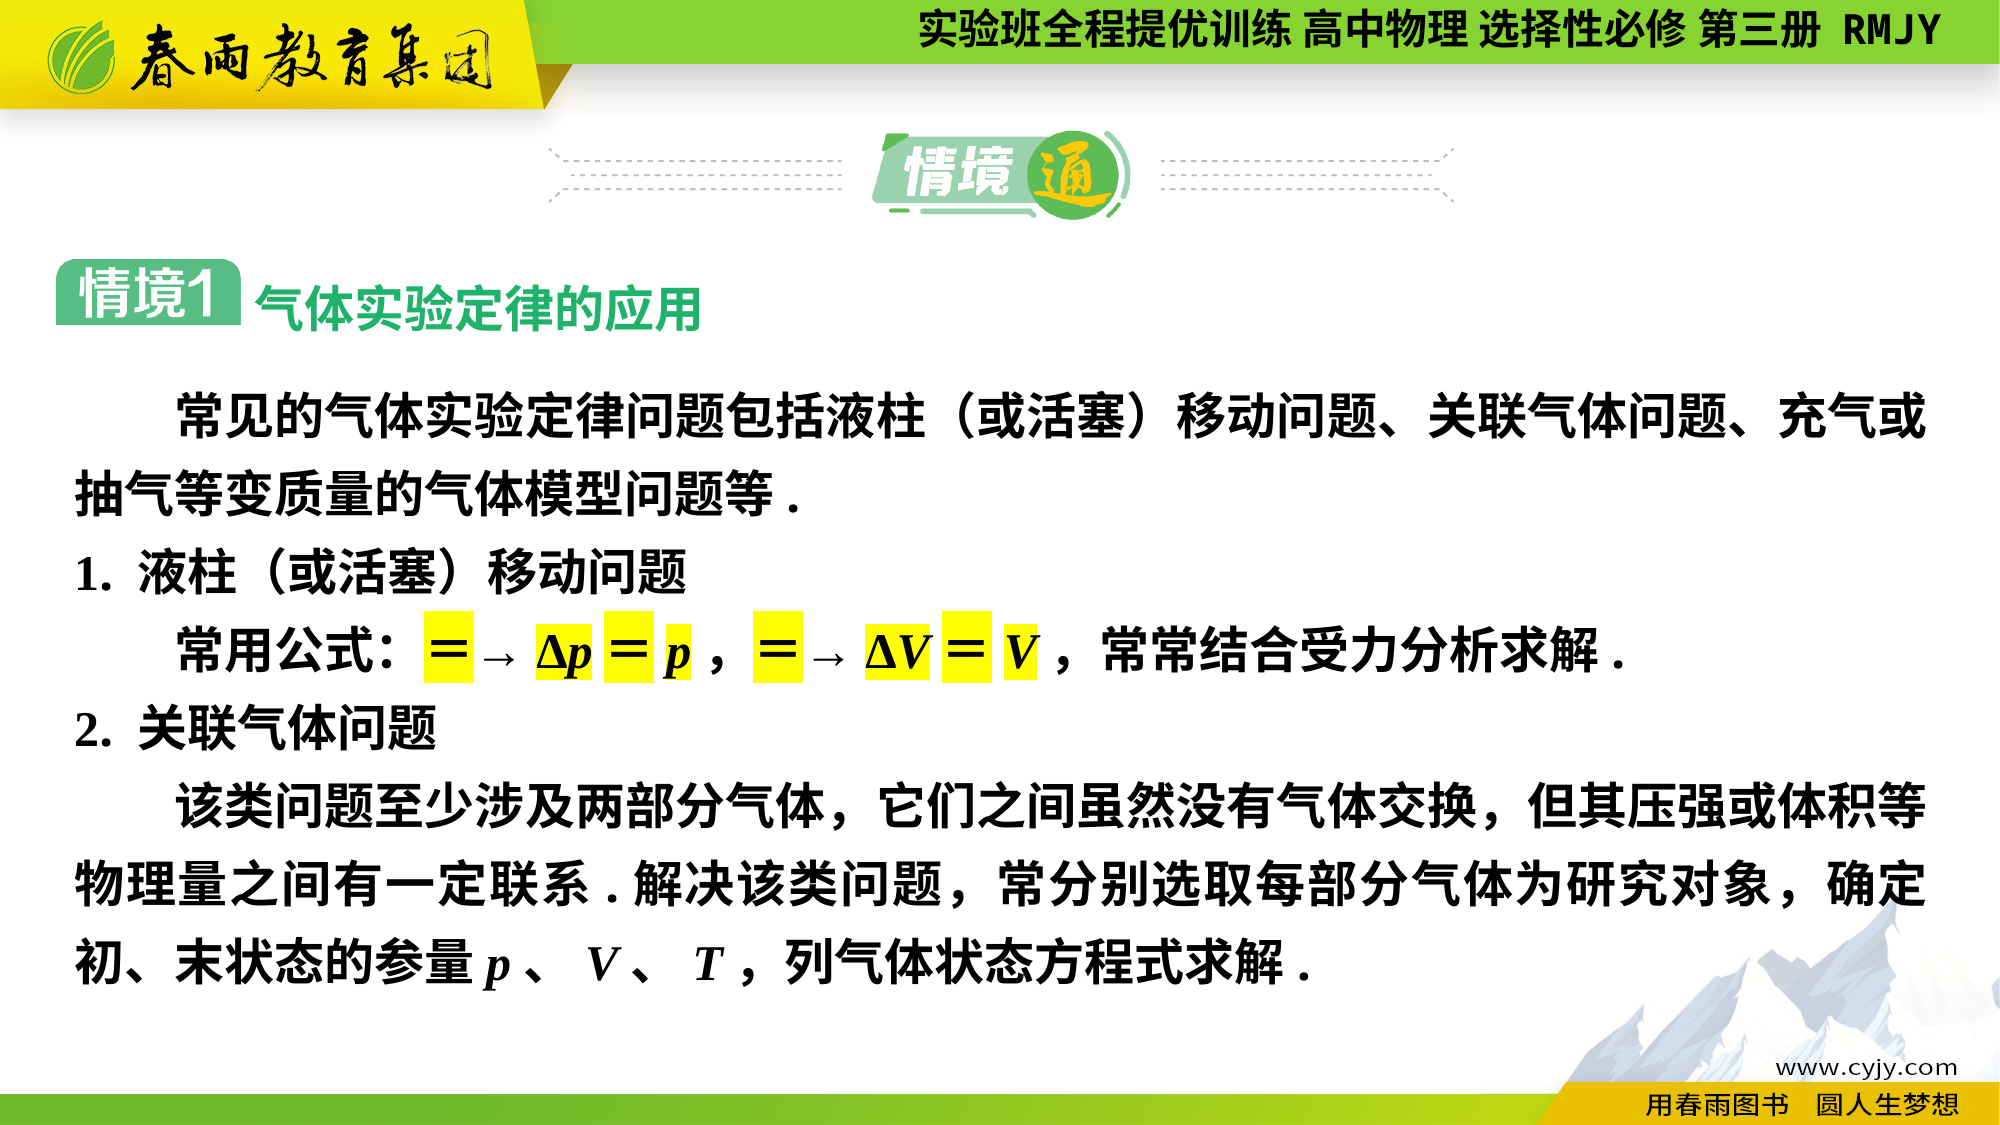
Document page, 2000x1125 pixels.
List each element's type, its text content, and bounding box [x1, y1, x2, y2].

text_box 气体实验定律的应用 [240, 239, 1943, 345]
picture [0, 0, 2000, 1125]
